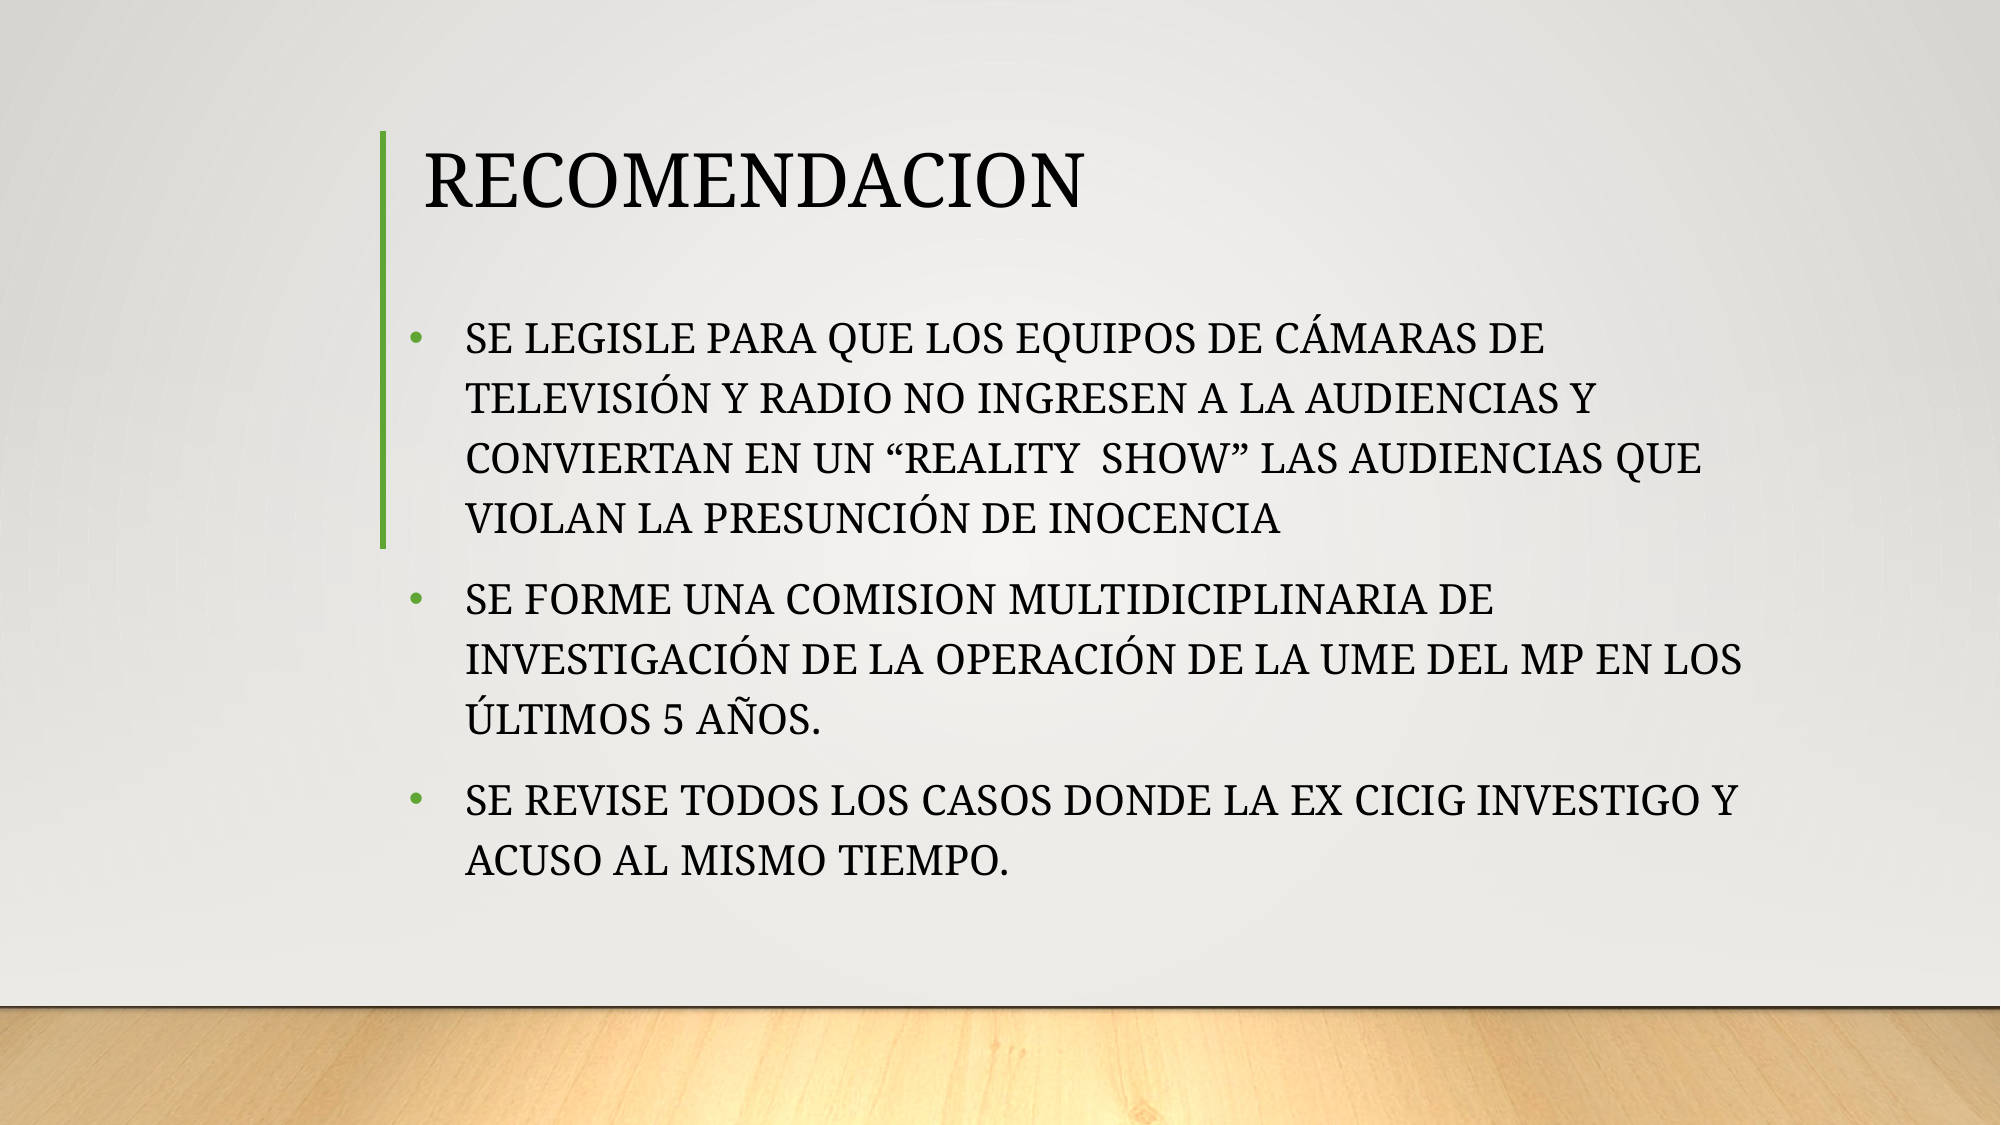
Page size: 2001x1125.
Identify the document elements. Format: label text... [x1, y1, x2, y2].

subtitle SE legisle para que Los equipos DE cámaras de televisión y radio no ingresen a la audiencias y conviertan en un “reality show” las audiencias que violan la presunción de inocencia Se FORME UNA COMISION MULTIDICIPLINARIA DE investigación DE LA OPERACIÓN DE LA ume del mp en los últimos 5 años. Se revise todos los casos donde la ex cicig investigo y acuso al mismo tiempo. [394, 286, 1799, 416]
picture [0, 1006, 2000, 1125]
title RECOMENDACION [408, 131, 1814, 224]
